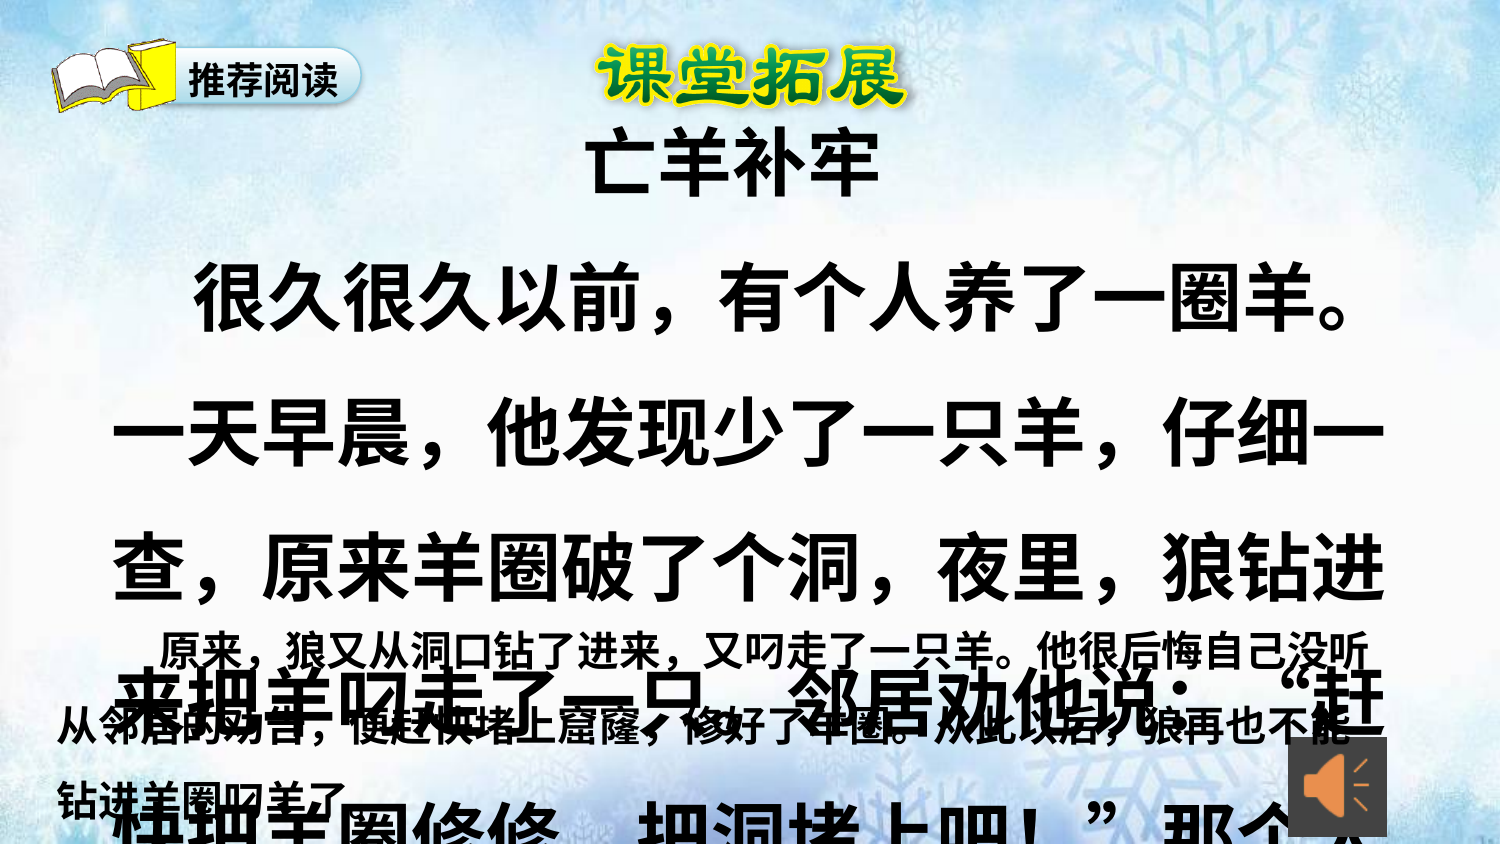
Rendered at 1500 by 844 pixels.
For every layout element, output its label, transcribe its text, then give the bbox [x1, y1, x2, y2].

text_box 原来，狼又从洞口钻了进来，又叼走了一只羊。他很后悔自己没听从邻居的劝告，便赶快堵上窟窿，修好了羊圈。从此以后，狼再也不能钻进羊圈叼羊了。 [41, 592, 1397, 844]
text_box 亡羊补牢 很久很久以前，有个人养了一圈羊。一天早晨，他发现少了一只羊，仔细一查，原来羊圈破了个洞，夜里，狼钻进来把羊叼走了一只。邻居劝他说：“赶快把羊圈修修，把洞堵上吧！”那个人不肯接受劝告，说：“羊已经丢了，还修羊圈干什么？多此一举。”第二天早上，他发现羊又少了一只。 [72, 63, 1426, 570]
picture [1286, 736, 1389, 839]
picture [0, 0, 1500, 844]
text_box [41, 30, 362, 113]
